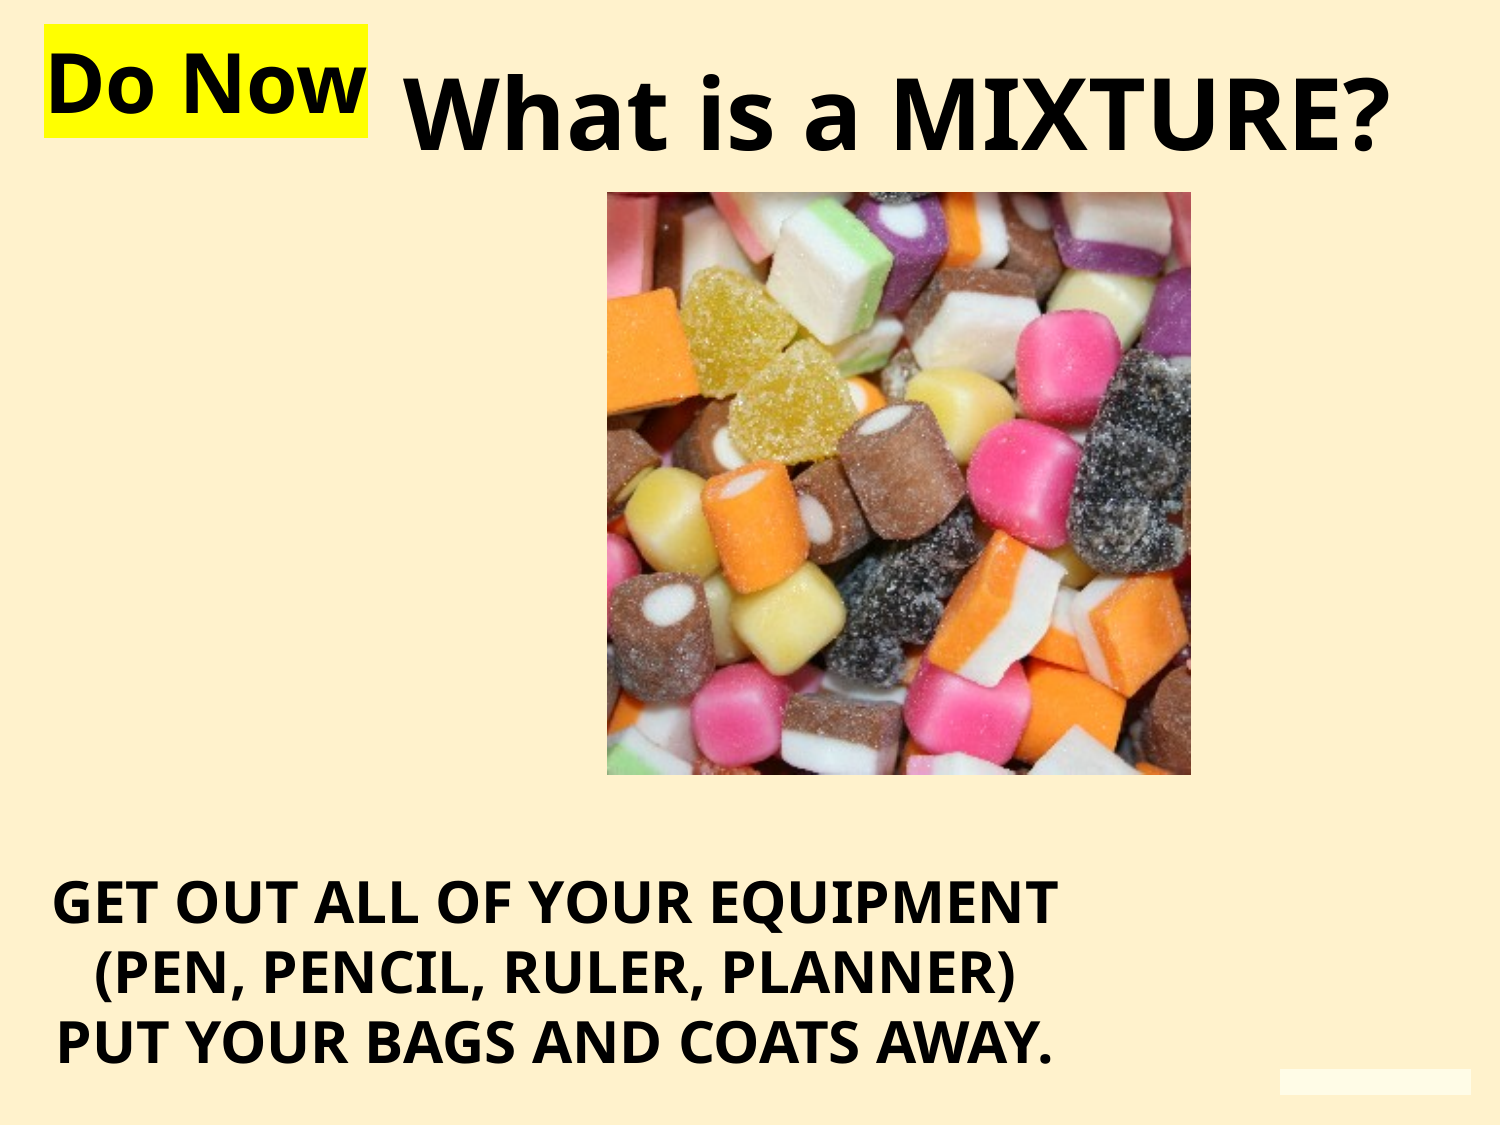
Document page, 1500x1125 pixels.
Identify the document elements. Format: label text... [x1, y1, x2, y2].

title Do Now [29, 0, 1324, 173]
text_box [1280, 1069, 1471, 1095]
picture [607, 192, 1191, 776]
text_box GET OUT ALL OF YOUR EQUIPMENT (PEN, PENCIL, RULER, PLANNER) PUT YOUR BAGS AND COATS AWAY. [0, 857, 1140, 1083]
text_box What is a MIXTURE? [311, 42, 1408, 178]
